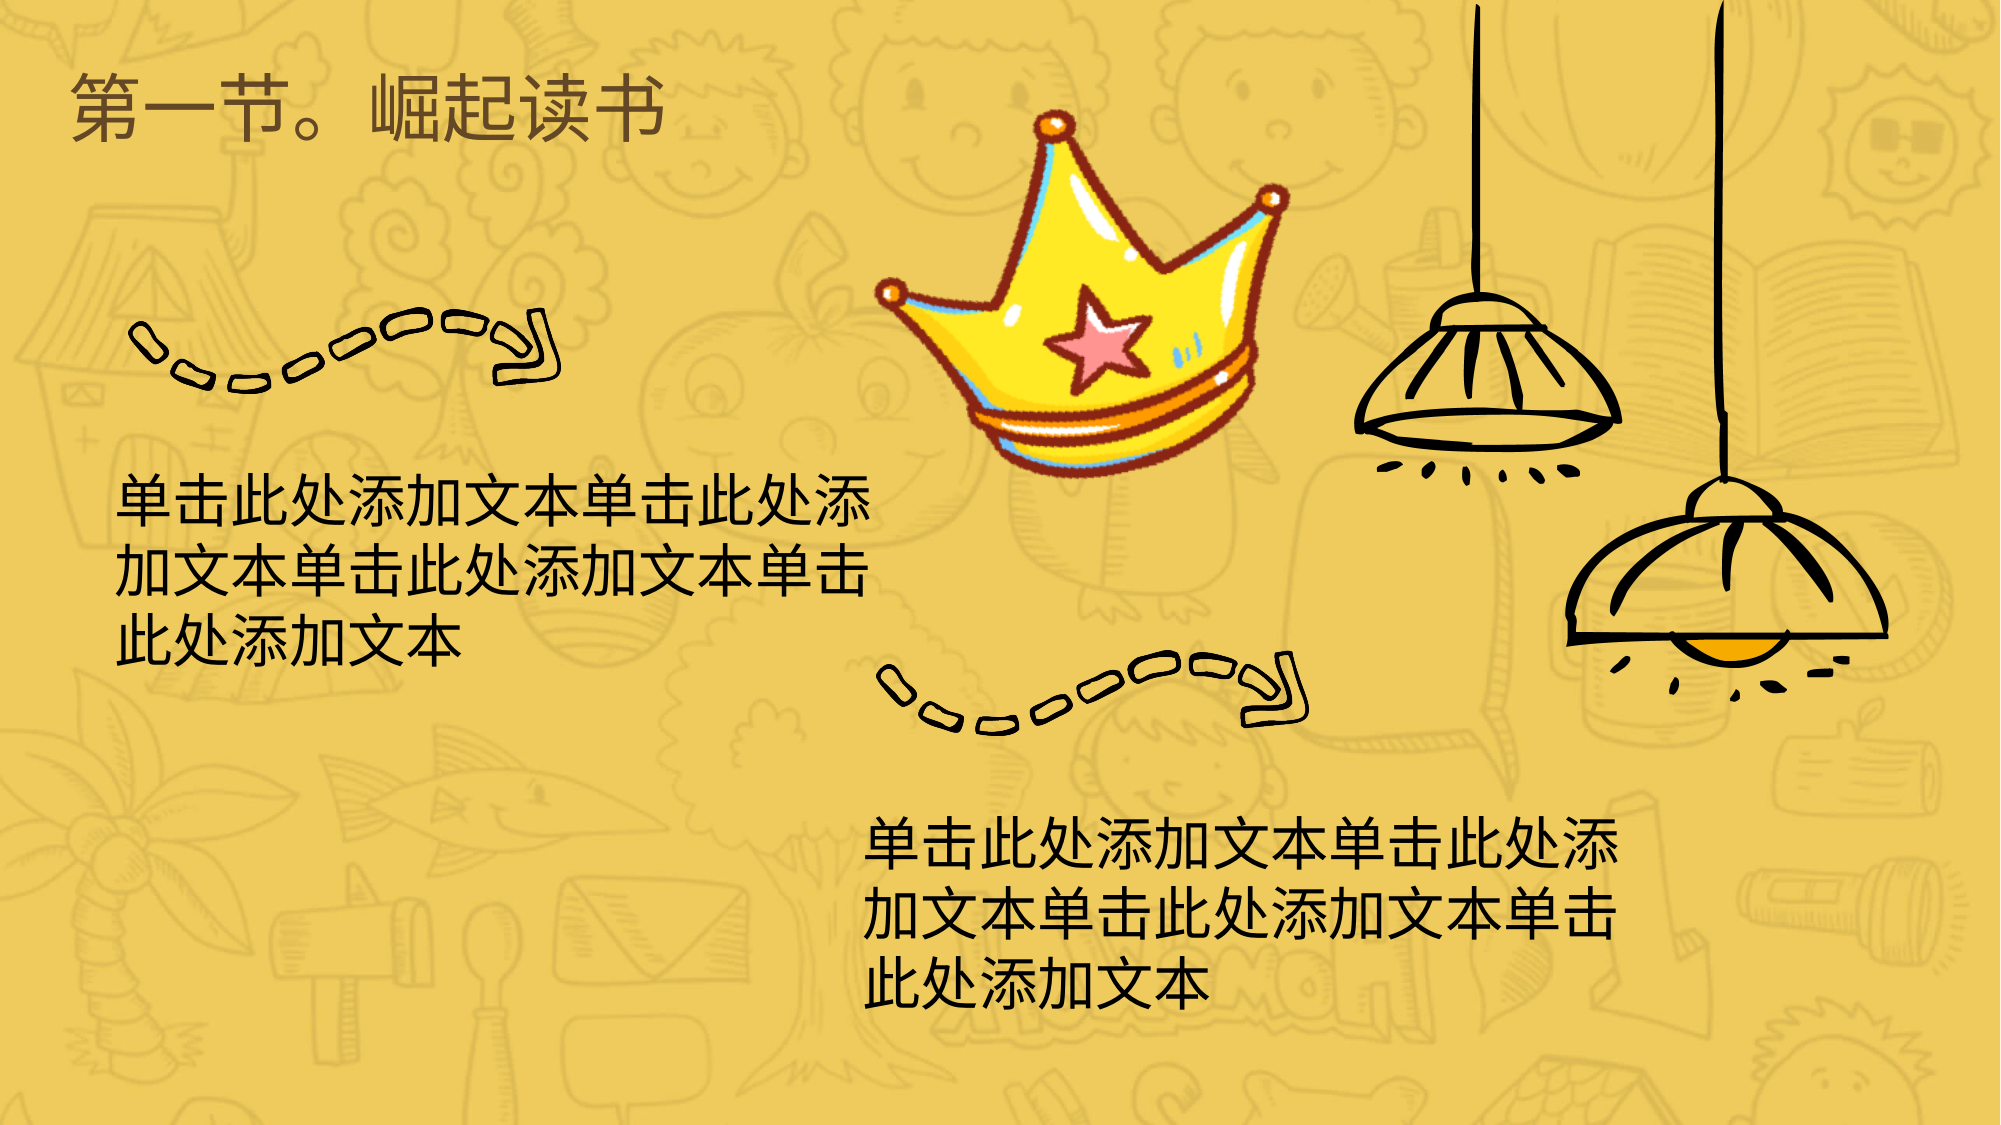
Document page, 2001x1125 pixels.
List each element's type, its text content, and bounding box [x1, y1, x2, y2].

text_box 第一节。崛起读书 [52, 54, 700, 159]
text_box 单击此处添加文本单击此处添加文本单击此处添加文本单击此处添加文本 [99, 457, 900, 682]
text_box 单击此处添加文本单击此处添加文本单击此处添加文本单击此处添加文本 [848, 799, 1648, 1025]
picture [0, 0, 2001, 1125]
